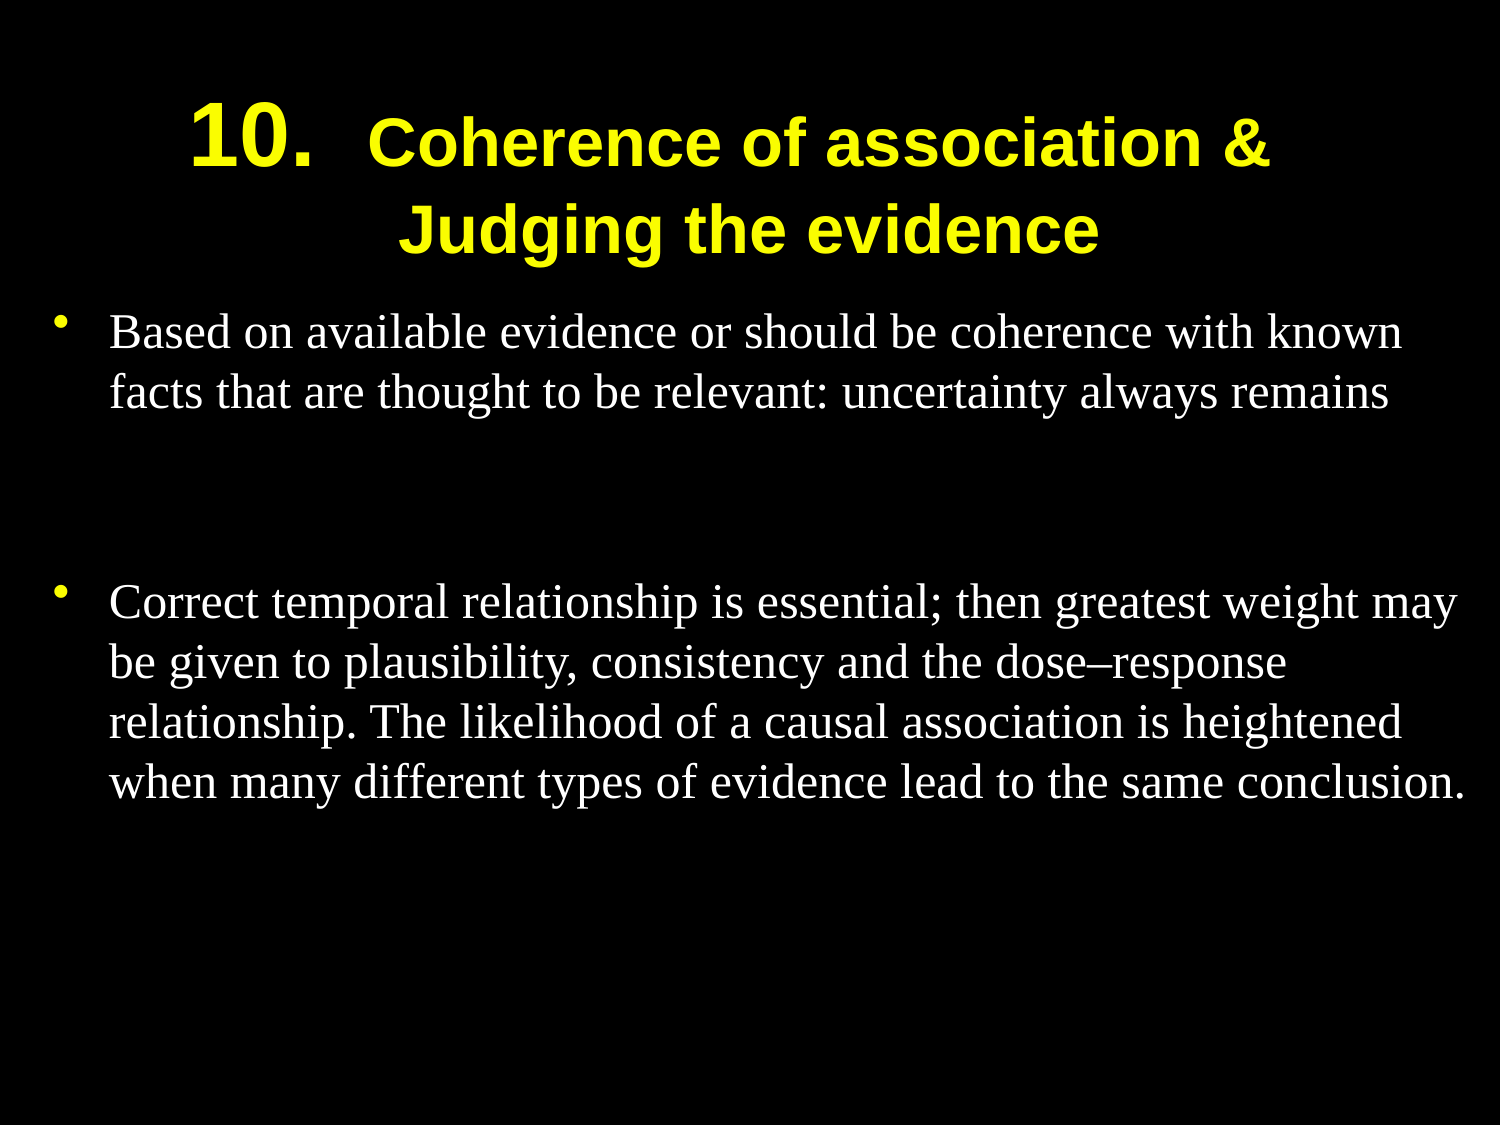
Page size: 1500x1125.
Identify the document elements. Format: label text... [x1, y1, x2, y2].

title 10. Coherence of association & Judging the evidence [112, 65, 1388, 290]
list Based on available evidence or should be coherence with known facts that are thought to be relevant: uncertainty always remains Correct temporal relationship is essential; then greatest weight may be given to plausibility, consistency and the dose–response relationship. The likelihood of a causal association is heightened when many different types of evidence lead to the same conclusion. [37, 290, 1500, 966]
